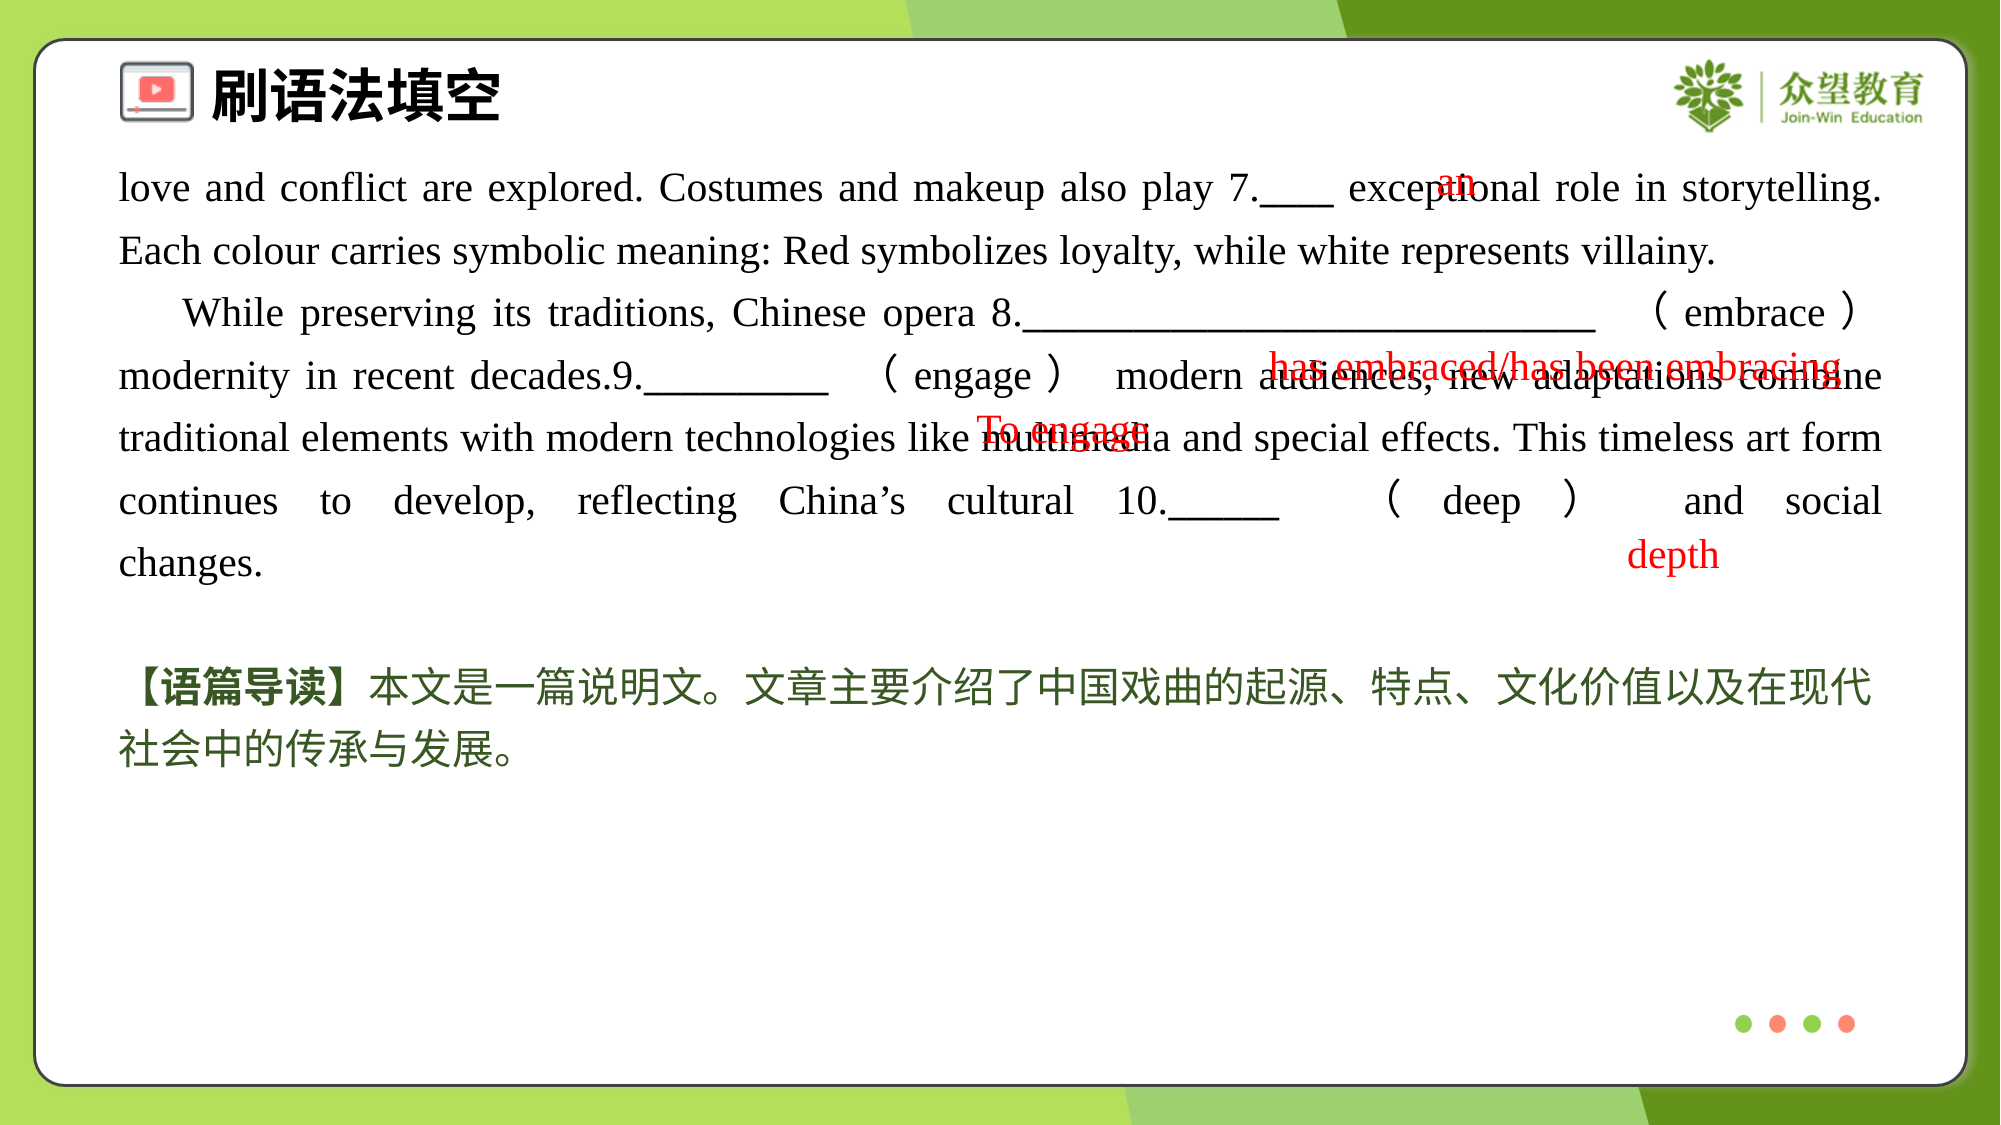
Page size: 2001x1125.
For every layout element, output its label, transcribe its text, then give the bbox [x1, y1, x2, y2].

picture [0, 0, 2000, 1125]
text_box To engage [966, 389, 1159, 447]
text_box love and conflict are explored. Costumes and makeup also play 7.____ exceptional role in storytelling. Each colour carries symbolic meaning: Red symbolizes loyalty, while white represents villainy. While preserving its traditions, Chinese opera 8._______________________________ （embrace） modernity in recent decades.9.__________ （engage） modern audiences, new adaptations combine traditional elements with modern technologies like multimedia and special effects. This timeless art form continues to develop, reflecting China’s cultural 10.______ （deep） and social changes.#1.3 [118, 147, 1883, 642]
text_box an [1432, 141, 1481, 199]
text_box has embraced/has been embracing [1250, 326, 1861, 384]
text_box 【语篇导读】本文是一篇说明文。文章主要介绍了中国戏曲的起源、特点、文化价值以及在现代社会中的传承与发展。 [118, 647, 1883, 769]
text_box depth [1622, 514, 1725, 572]
